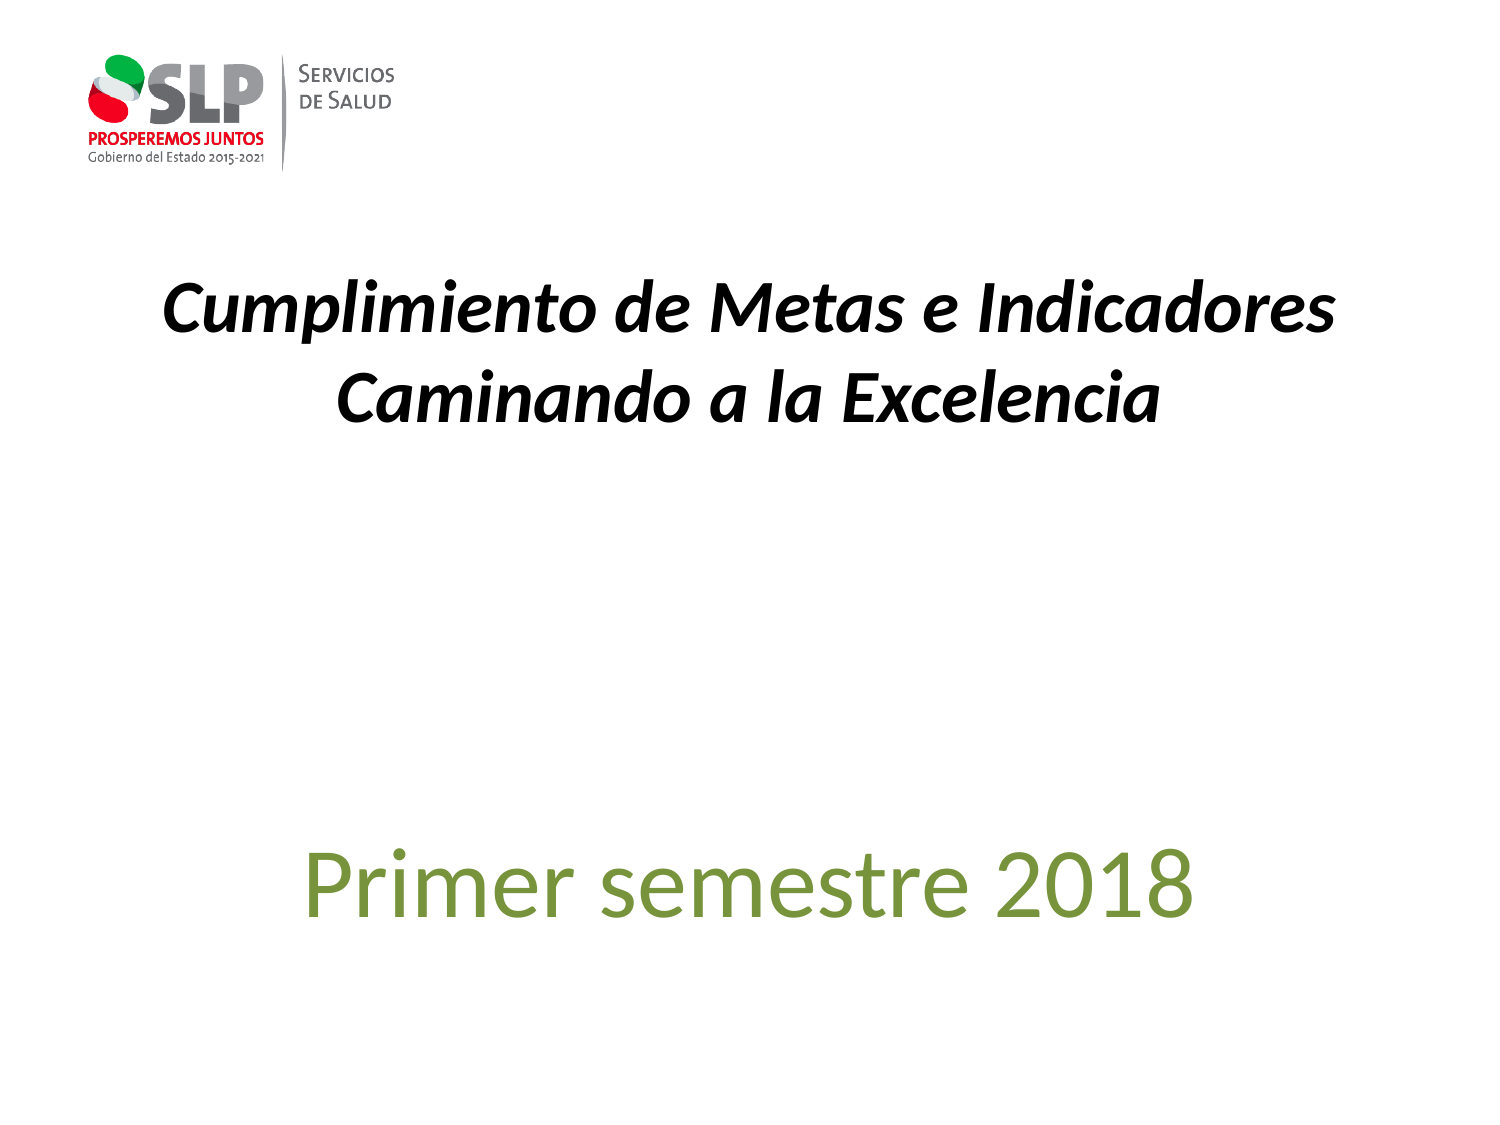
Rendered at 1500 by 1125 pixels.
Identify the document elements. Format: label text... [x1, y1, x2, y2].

picture [88, 54, 394, 172]
title Cumplimiento de Metas e Indicadores Caminando a la Excelencia [112, 226, 1388, 468]
subtitle Primer semestre 2018 [225, 810, 1275, 945]
